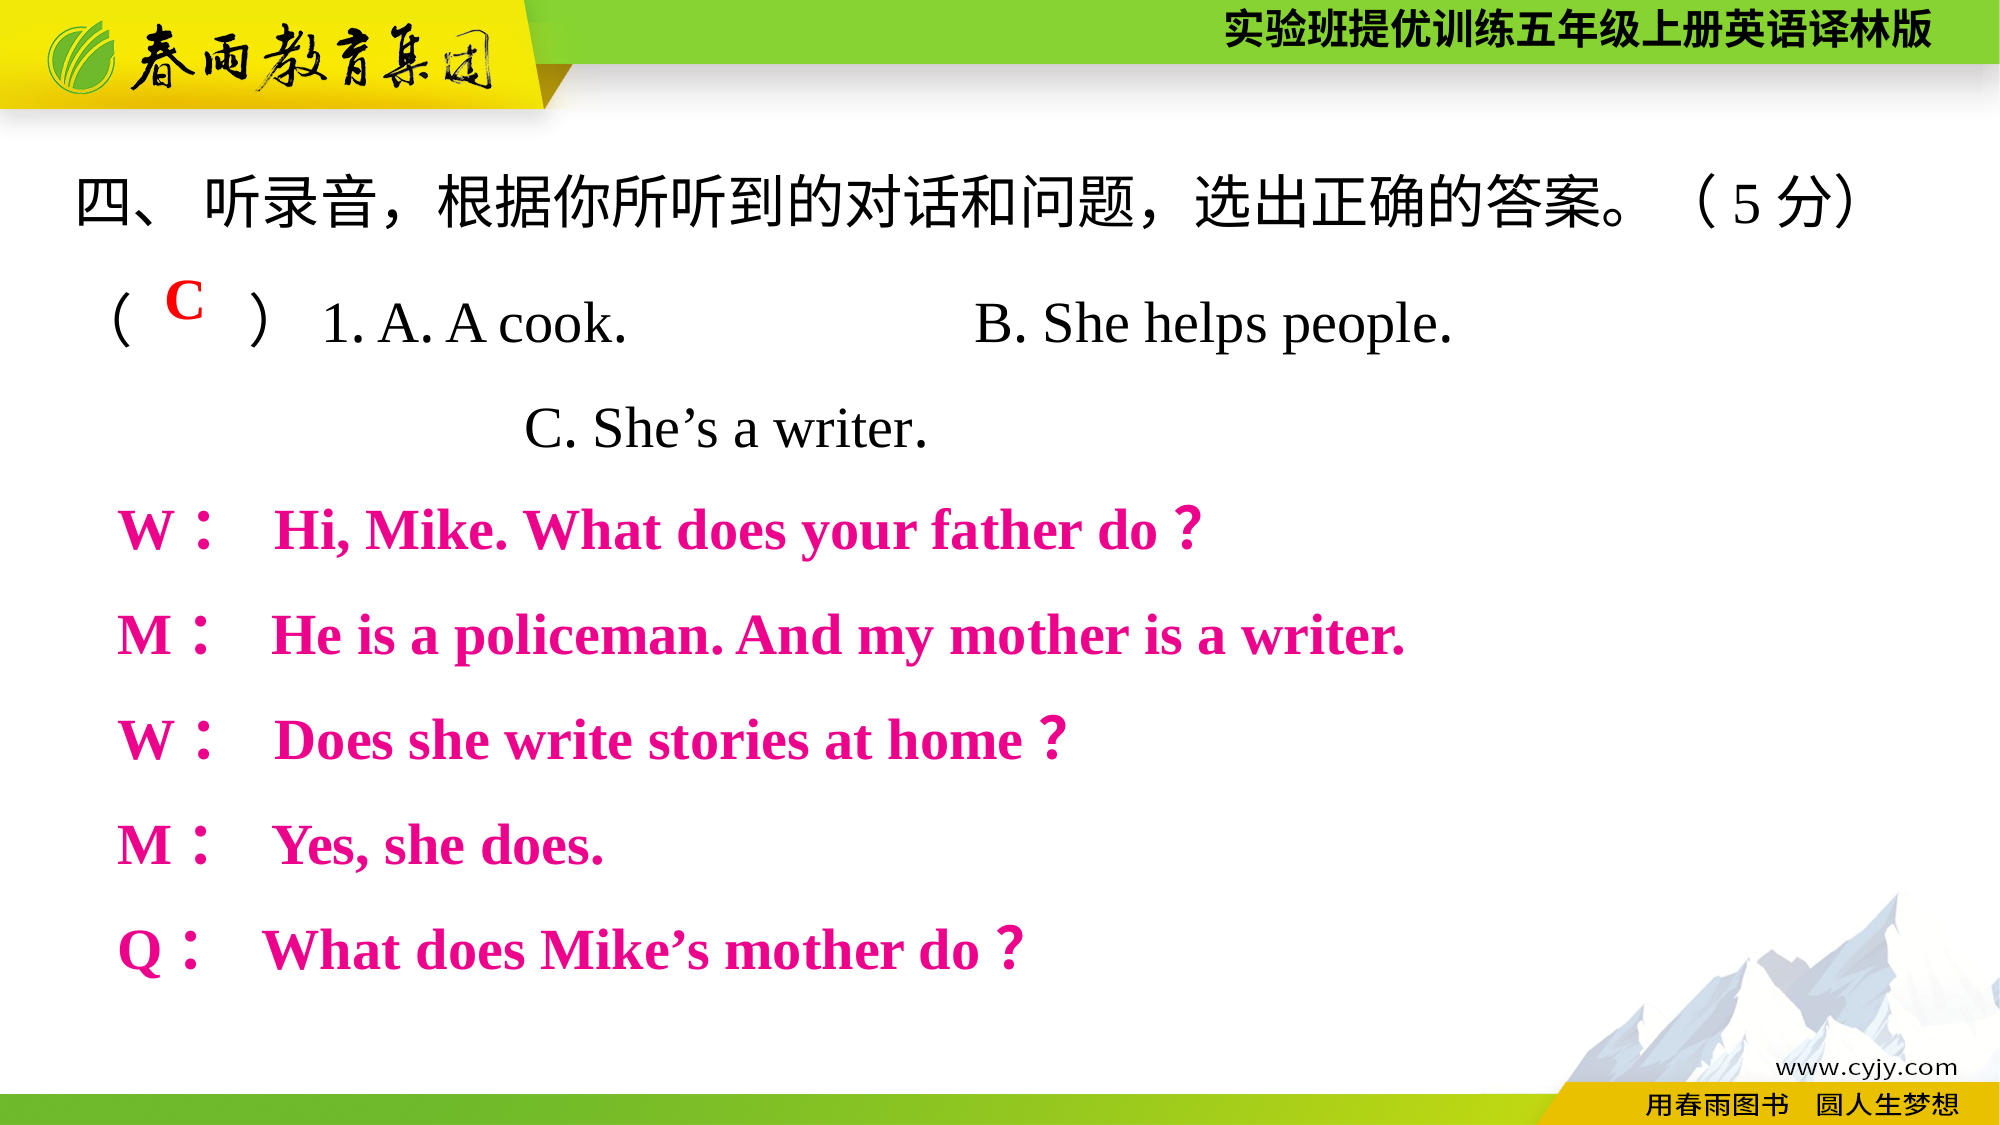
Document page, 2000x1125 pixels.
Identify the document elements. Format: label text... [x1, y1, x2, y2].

text_box C [149, 253, 222, 339]
text_box （ ）1. A. A cook. B. She helps people. C. She’s a writer. [59, 241, 1944, 467]
text_box W： Hi, Mike. What does your father do？ M： He is a policeman. And my mother is a writer. W： Does she write stories at home？ M： Yes, she does. Q： What does Mike’s mother do？ [102, 448, 1802, 989]
picture [0, 0, 2000, 1125]
list 四、 听录音，根据你所听到的对话和问题，选出正确的答案。（5分） [59, 122, 1944, 231]
